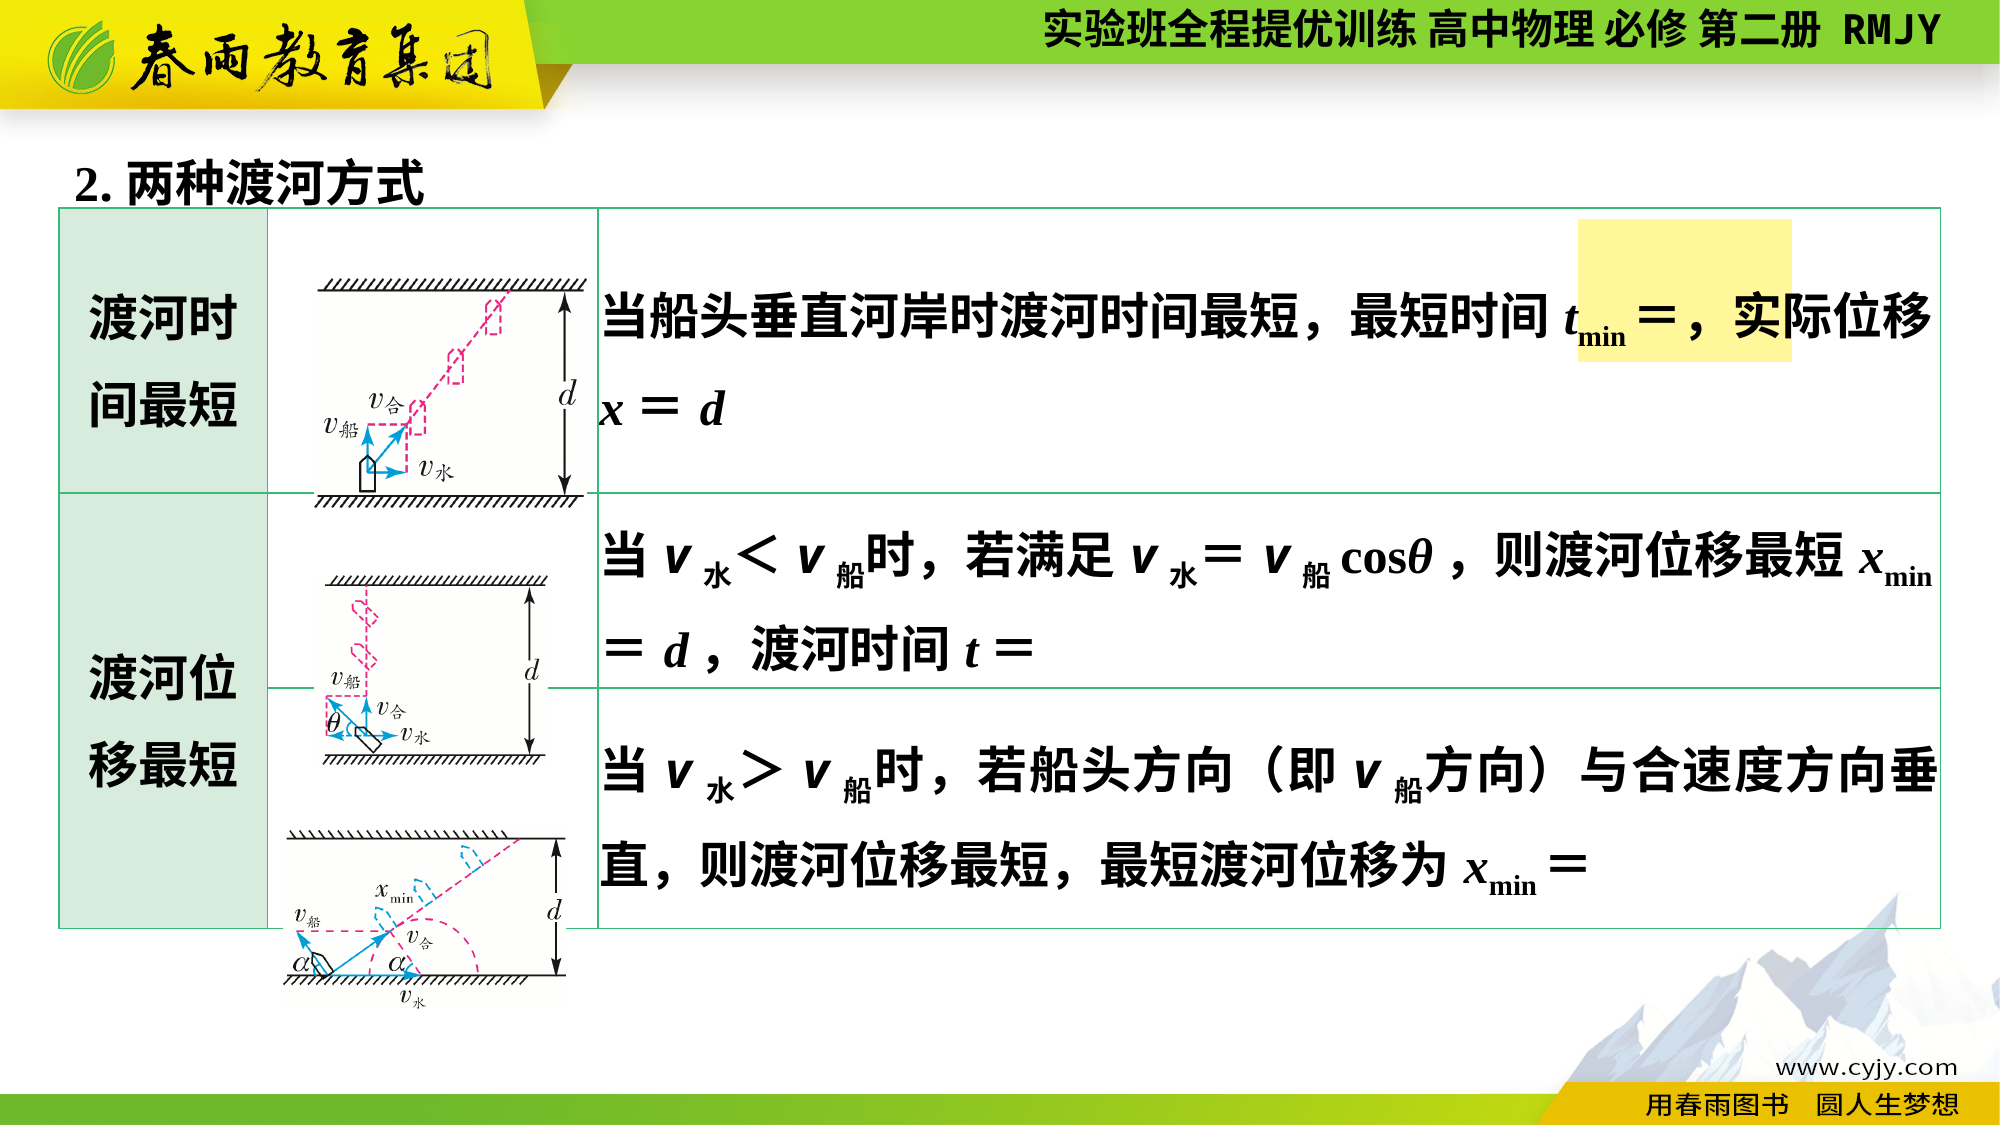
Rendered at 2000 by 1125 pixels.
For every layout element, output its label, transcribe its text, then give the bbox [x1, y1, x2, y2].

picture [0, 0, 2000, 1125]
list 2.两种渡河方式 [59, 113, 1944, 209]
